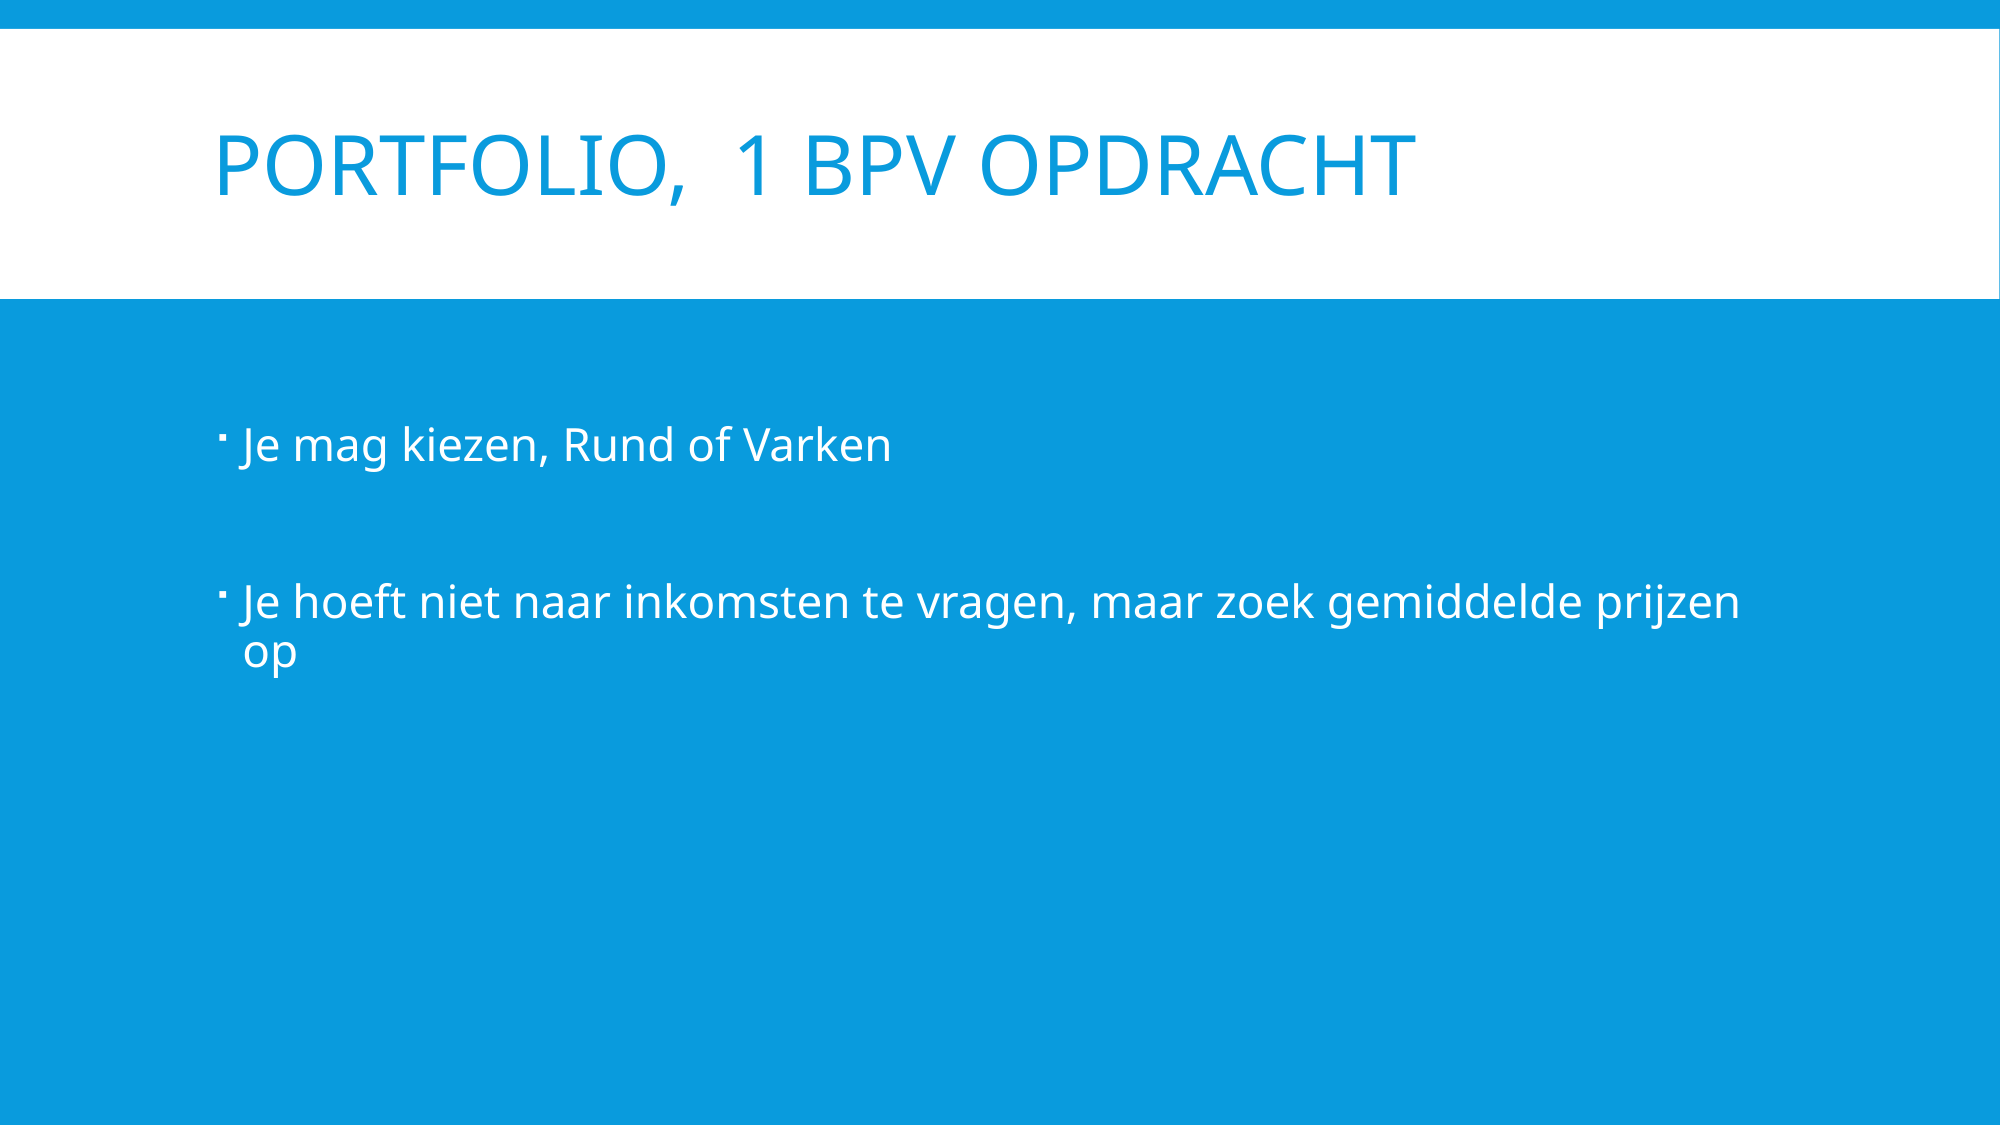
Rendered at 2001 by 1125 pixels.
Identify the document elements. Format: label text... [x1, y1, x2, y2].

title Portfolio, 1 BPV opdracht [197, 46, 1803, 295]
list Je mag kiezen, Rund of Varken Je hoeft niet naar inkomsten te vragen, maar zoek gemiddelde prijzen op [197, 329, 1803, 1020]
